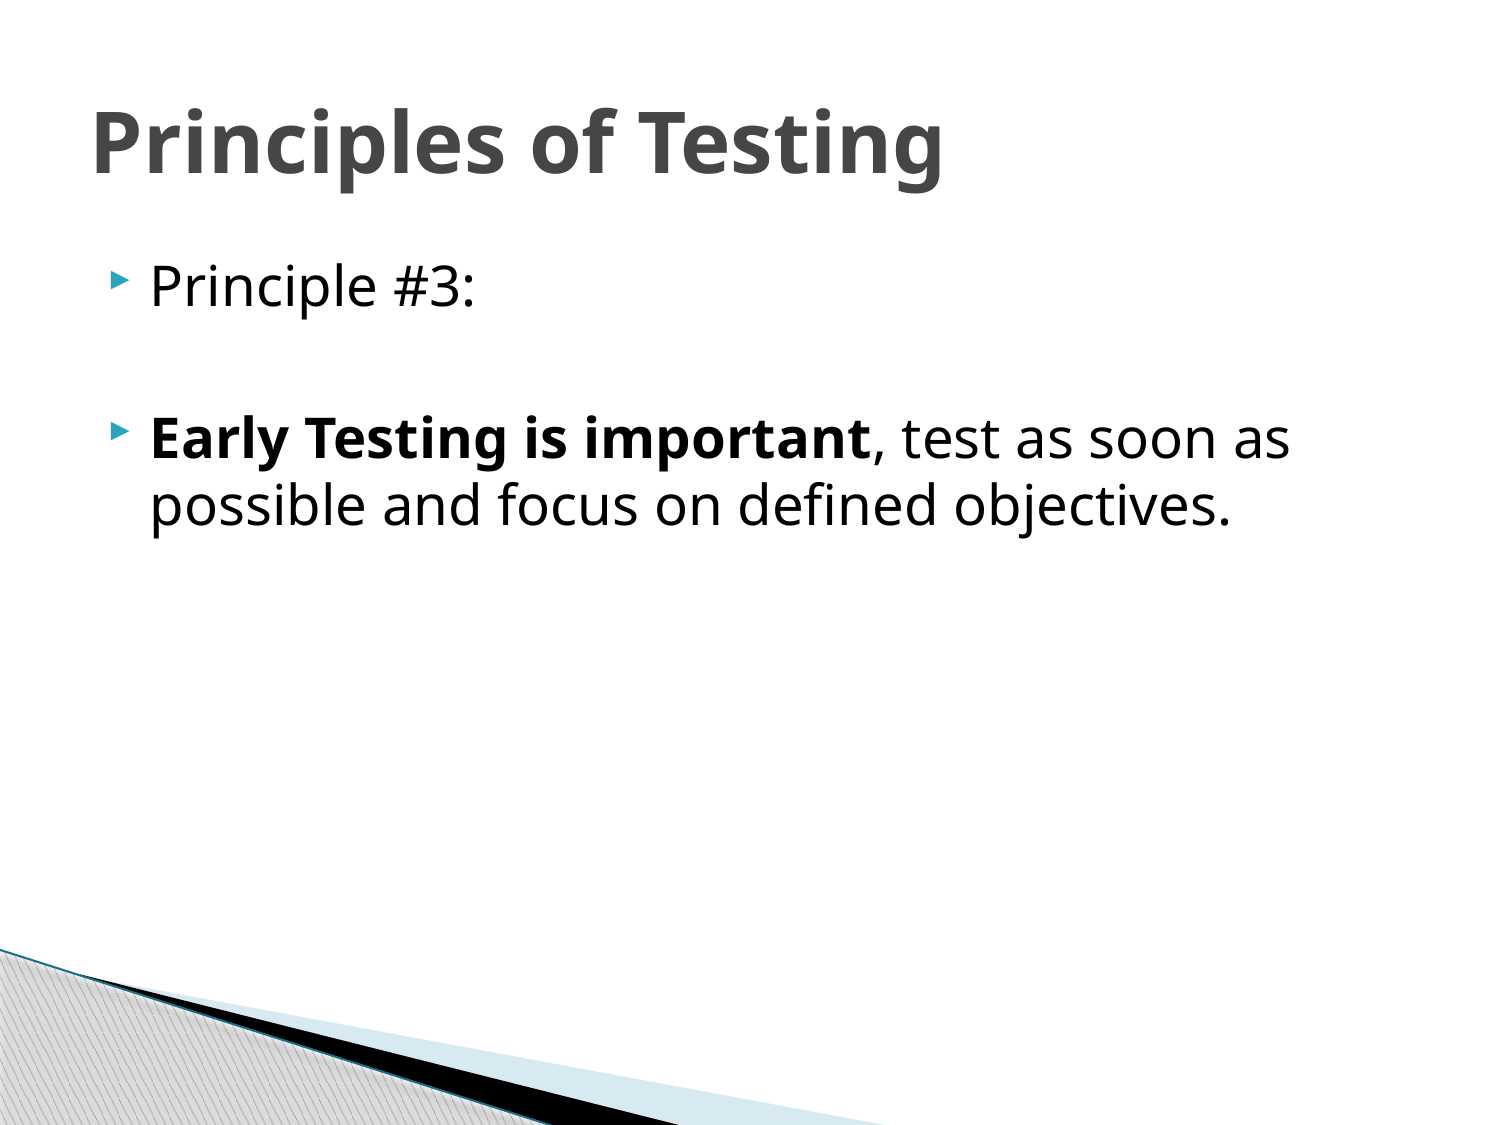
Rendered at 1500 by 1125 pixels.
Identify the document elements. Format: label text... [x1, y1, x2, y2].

title Principles of Testing [75, 45, 1425, 233]
list Principle #3: Early Testing is important, test as soon as possible and focus on defined objectives. [75, 243, 1388, 986]
